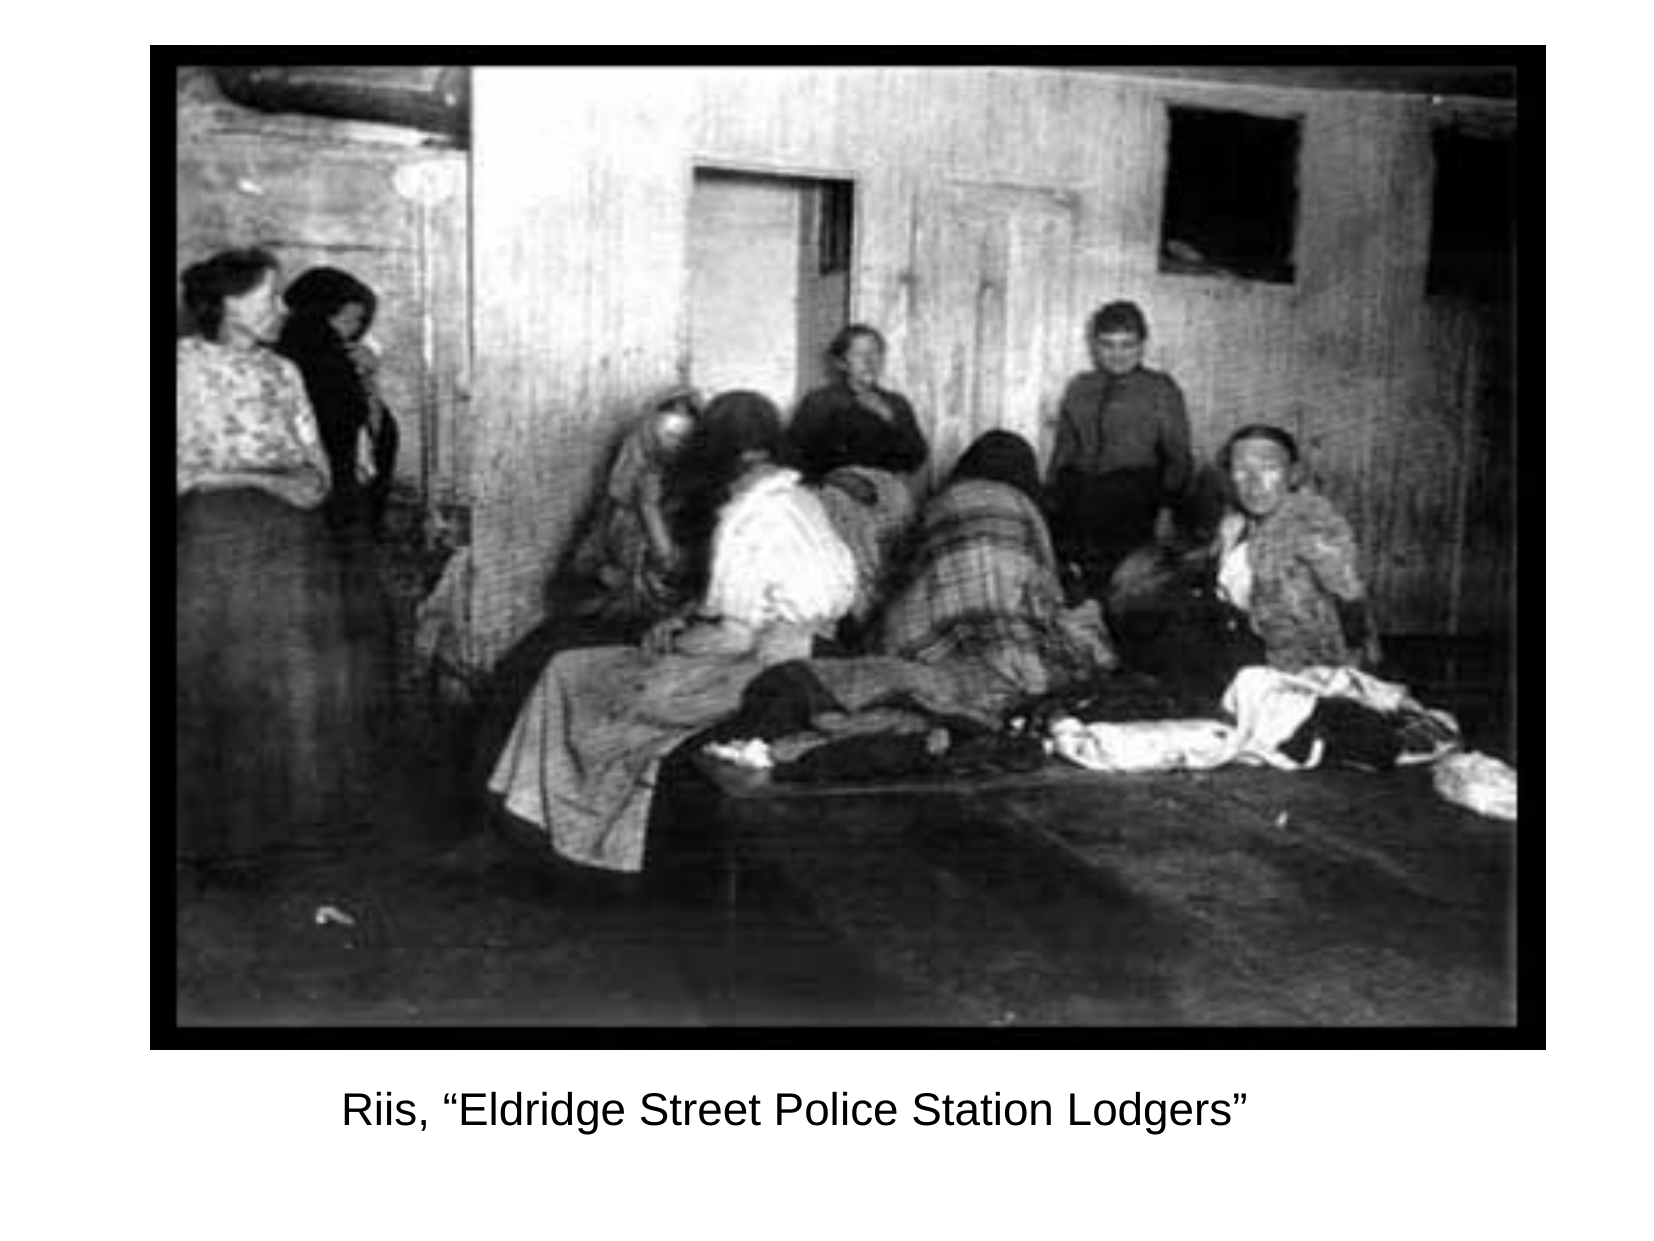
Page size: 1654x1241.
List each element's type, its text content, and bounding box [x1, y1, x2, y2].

picture [149, 44, 1546, 1051]
text_box Riis, “Eldridge Street Police Station Lodgers” [326, 1076, 1365, 1143]
